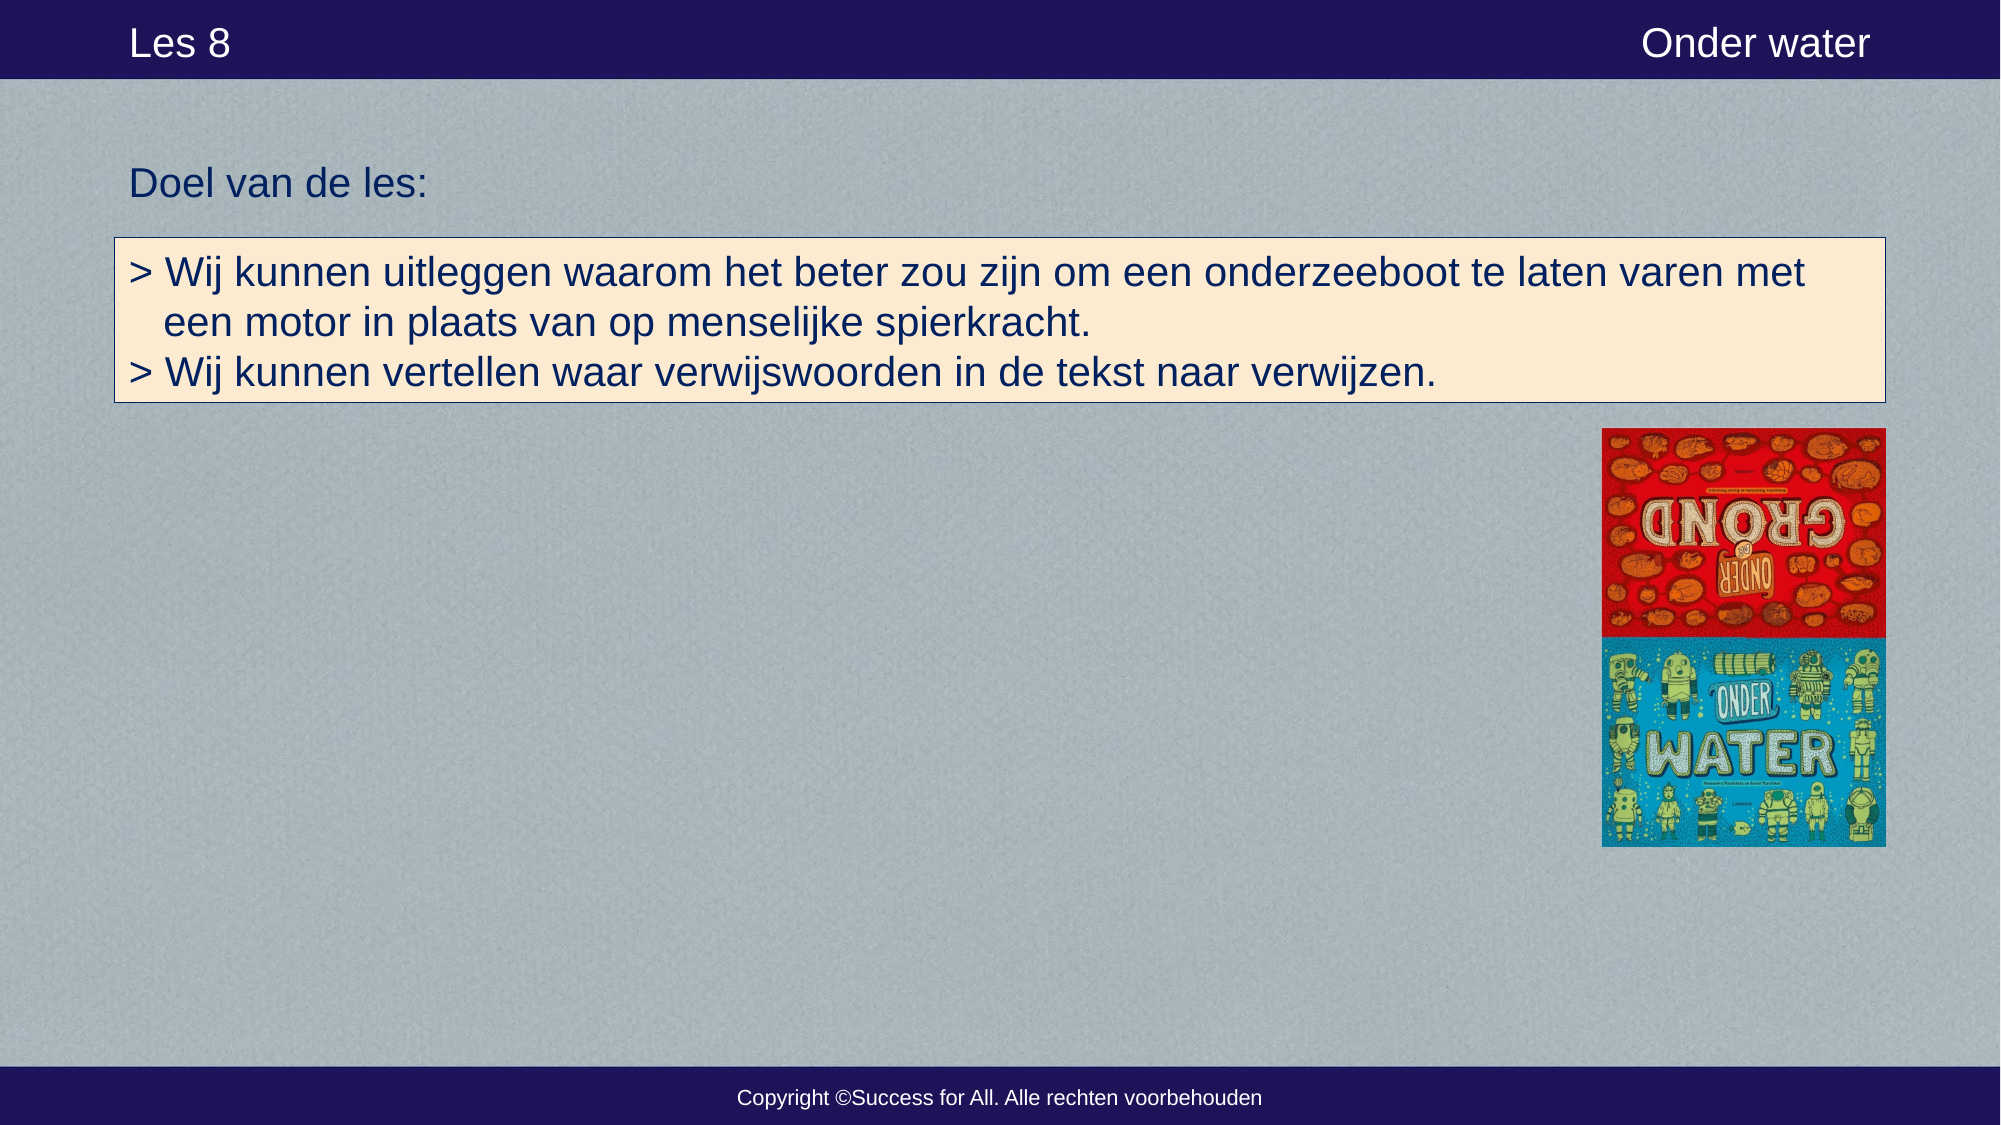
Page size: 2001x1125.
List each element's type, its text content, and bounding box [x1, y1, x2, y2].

text_box > Wij kunnen uitleggen waarom het beter zou zijn om een onderzeeboot te laten varen met een motor in plaats van op menselijke spierkracht. > Wij kunnen vertellen waar verwijswoorden in de tekst naar verwijzen. [114, 237, 1886, 403]
picture [0, 0, 2001, 1125]
text_box Les 8 [114, 8, 354, 73]
text_box Copyright ©Success for All. Alle rechten voorbehouden [0, 1076, 2000, 1125]
text_box Onder water [999, 8, 1886, 73]
text_box Doel van de les: [113, 148, 1635, 214]
